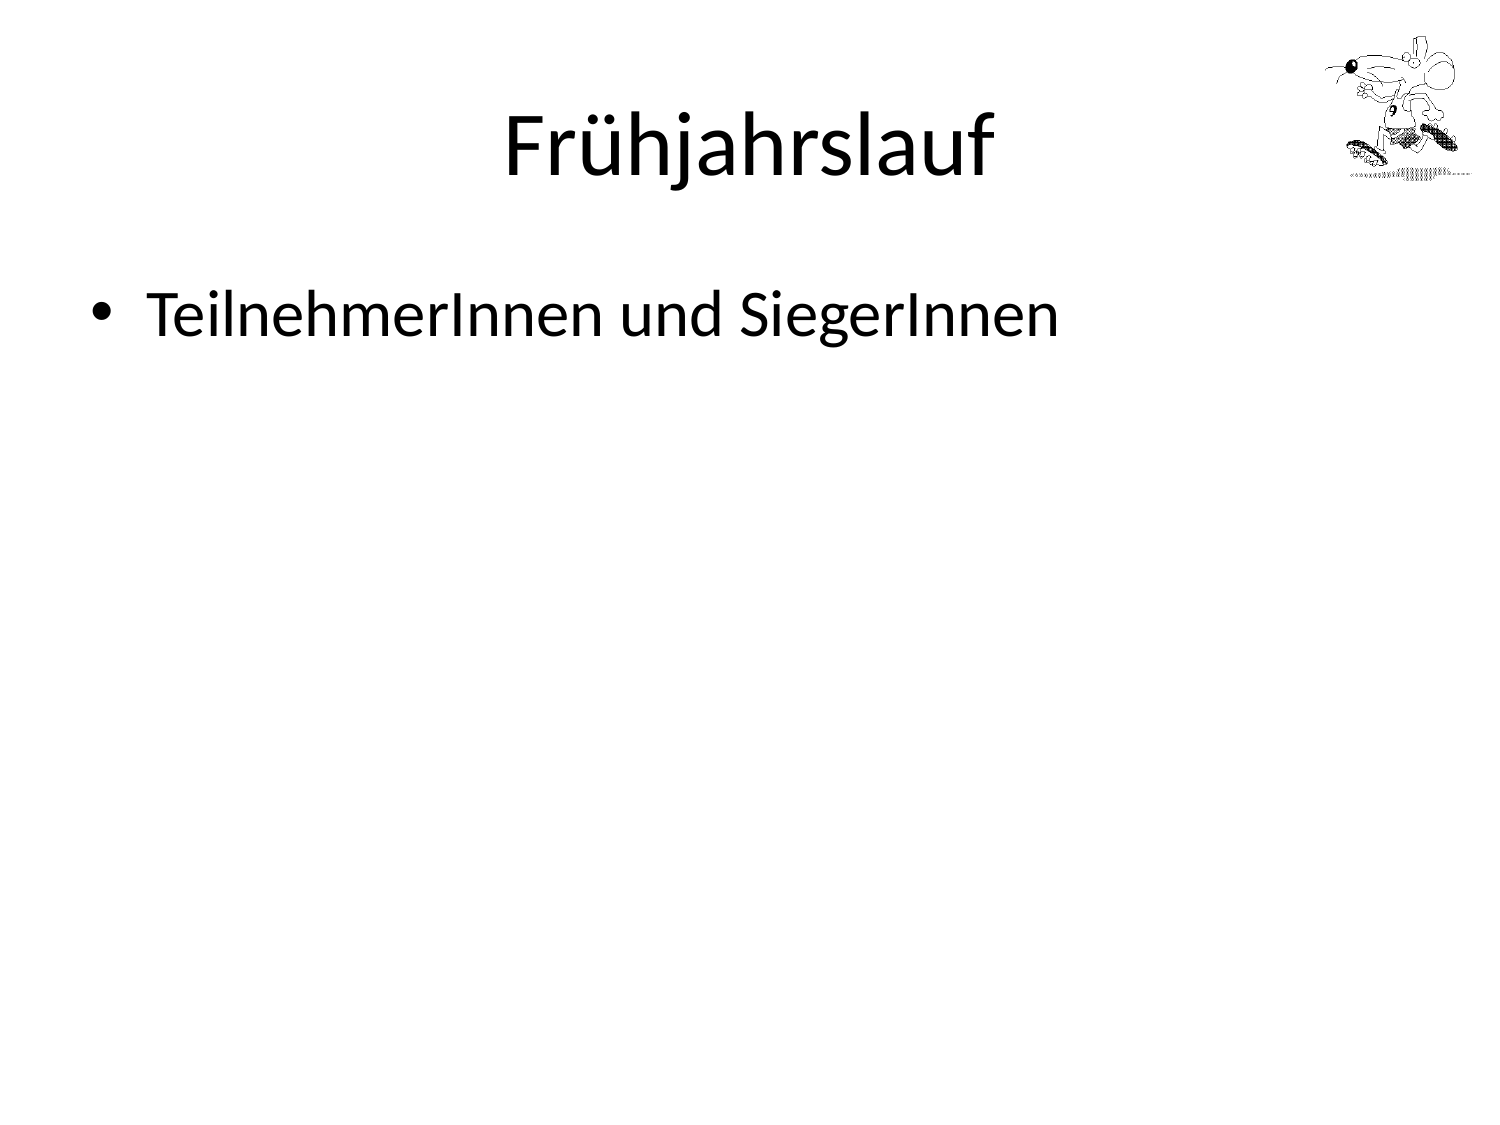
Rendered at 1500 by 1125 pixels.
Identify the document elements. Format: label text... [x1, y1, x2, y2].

list TeilnehmerInnen und SiegerInnen [75, 262, 1425, 1005]
title Frühjahrslauf [75, 45, 1425, 233]
picture [1324, 35, 1477, 182]
